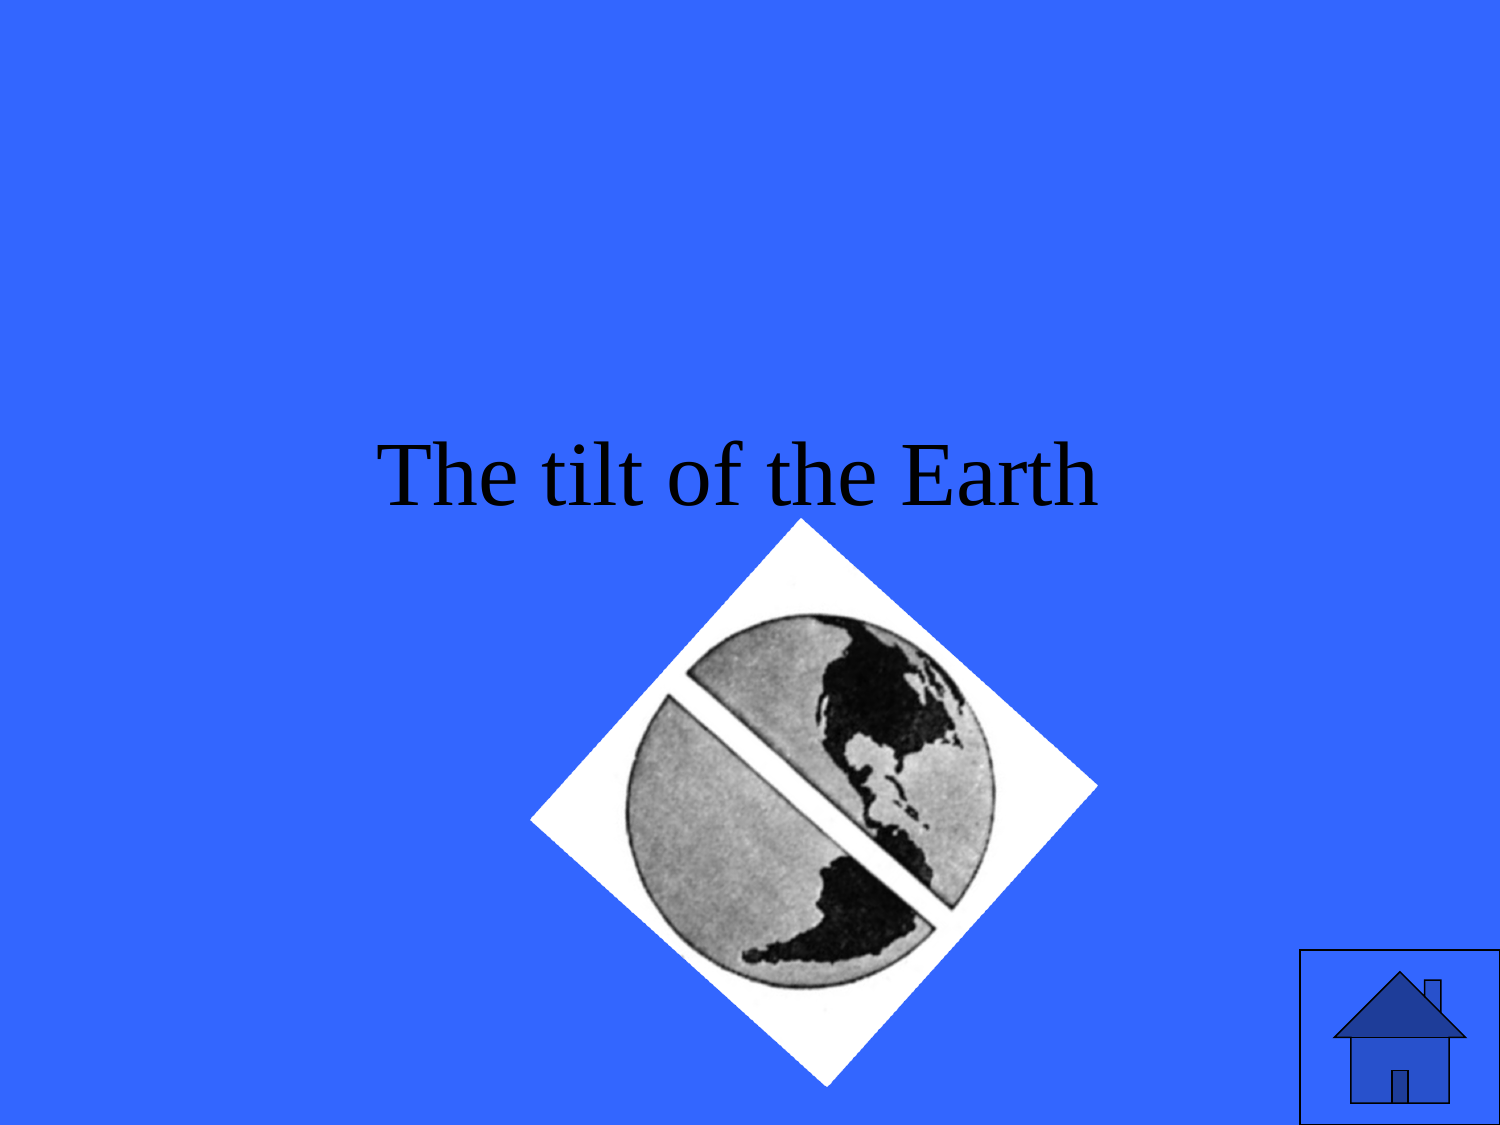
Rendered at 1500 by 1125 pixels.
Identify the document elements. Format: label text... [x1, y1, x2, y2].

text_box [1299, 950, 1500, 1125]
title The tilt of the Earth [112, 374, 1388, 563]
picture [531, 519, 1097, 1086]
